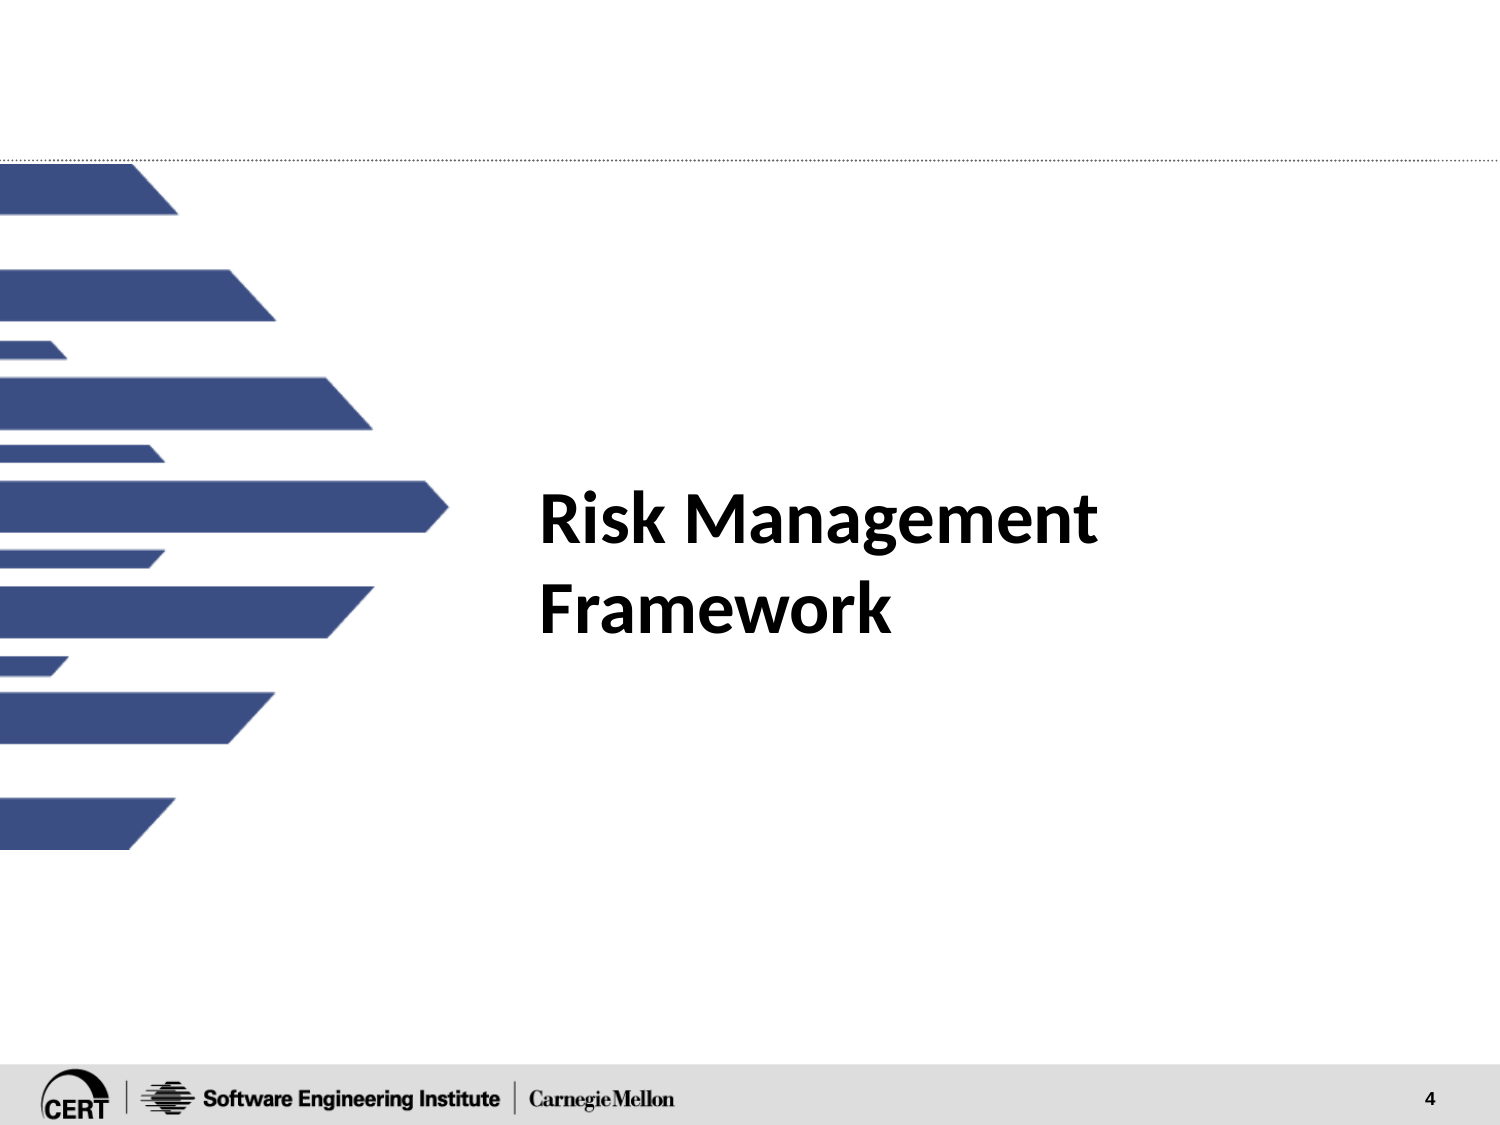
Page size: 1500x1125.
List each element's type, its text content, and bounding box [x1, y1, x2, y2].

text_box Risk Management Framework [525, 399, 1475, 717]
picture [24, 1065, 688, 1125]
picture [0, 164, 450, 851]
